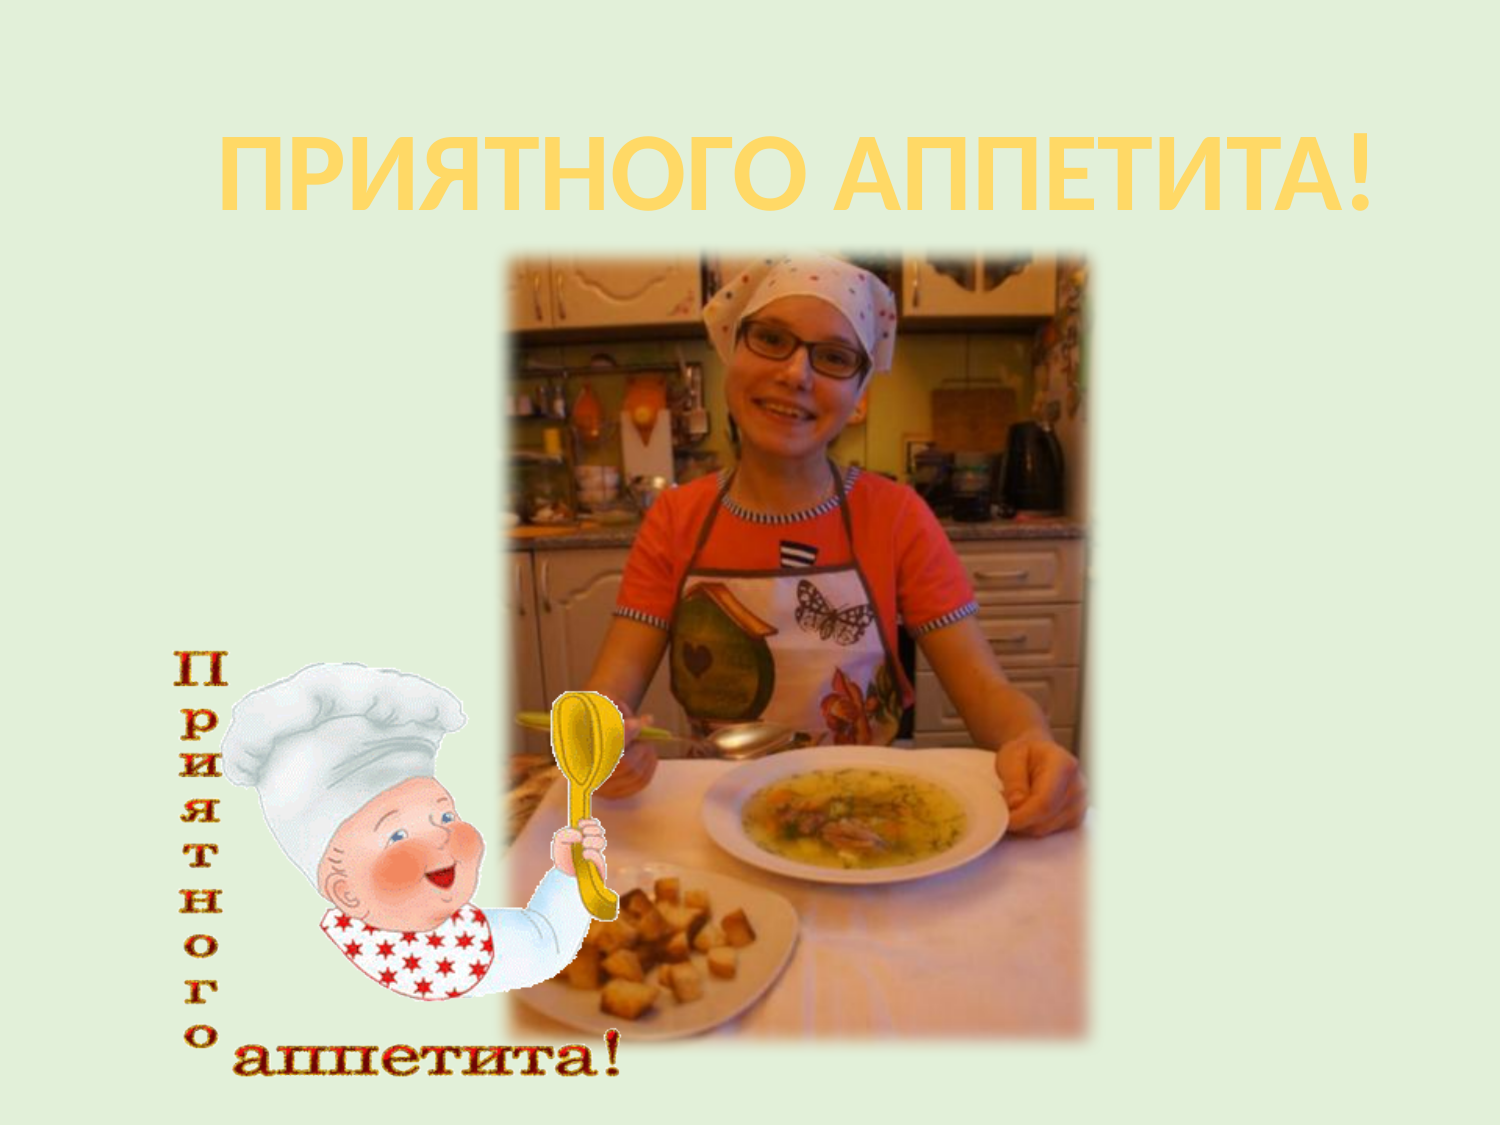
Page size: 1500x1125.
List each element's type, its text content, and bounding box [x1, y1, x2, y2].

picture [171, 241, 1106, 1088]
text_box ПРИЯТНОГО АППЕТИТА! [200, 89, 1396, 240]
